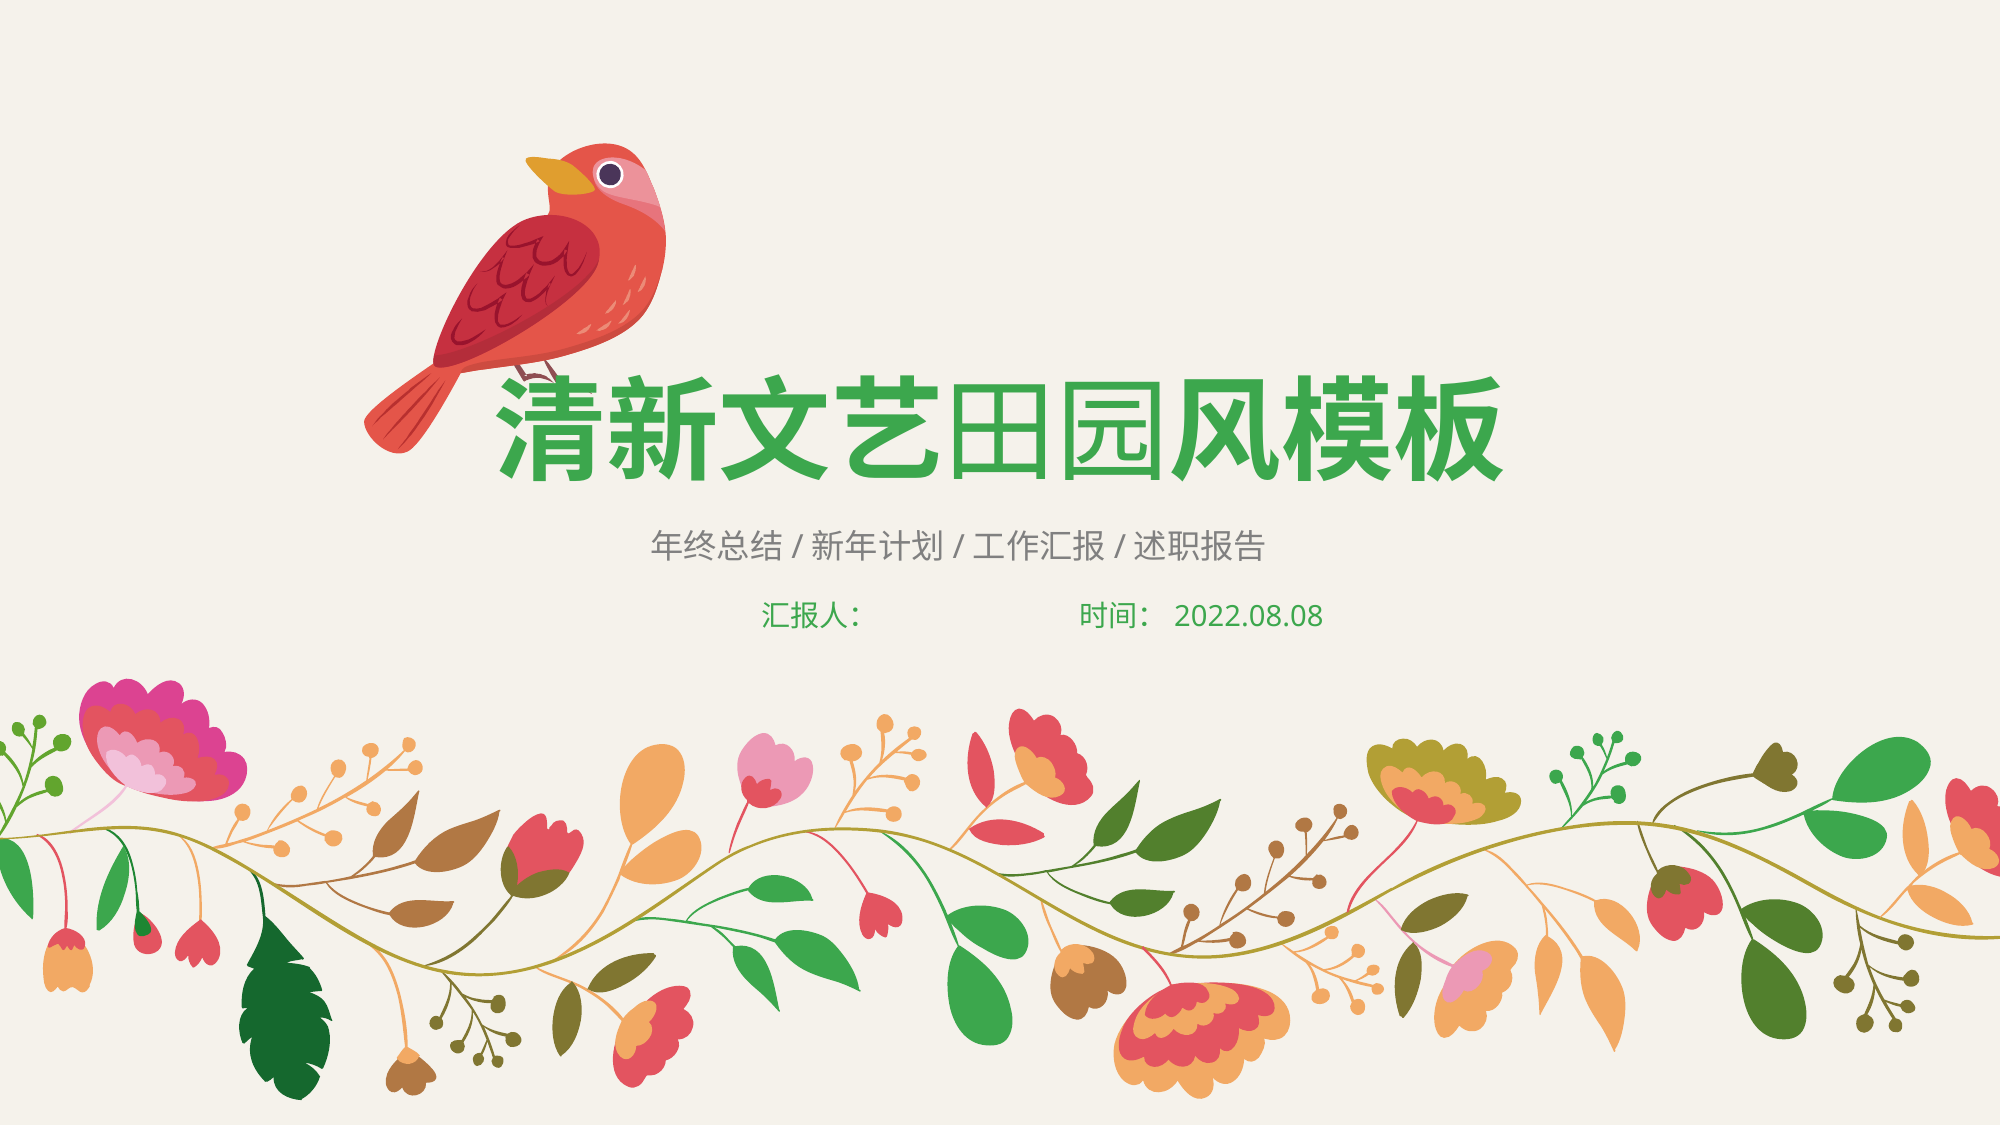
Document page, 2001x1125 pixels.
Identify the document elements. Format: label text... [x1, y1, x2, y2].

text_box 清新文艺田园风模板 [478, 351, 1522, 479]
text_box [0, 479, 1984, 1125]
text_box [363, 140, 666, 461]
